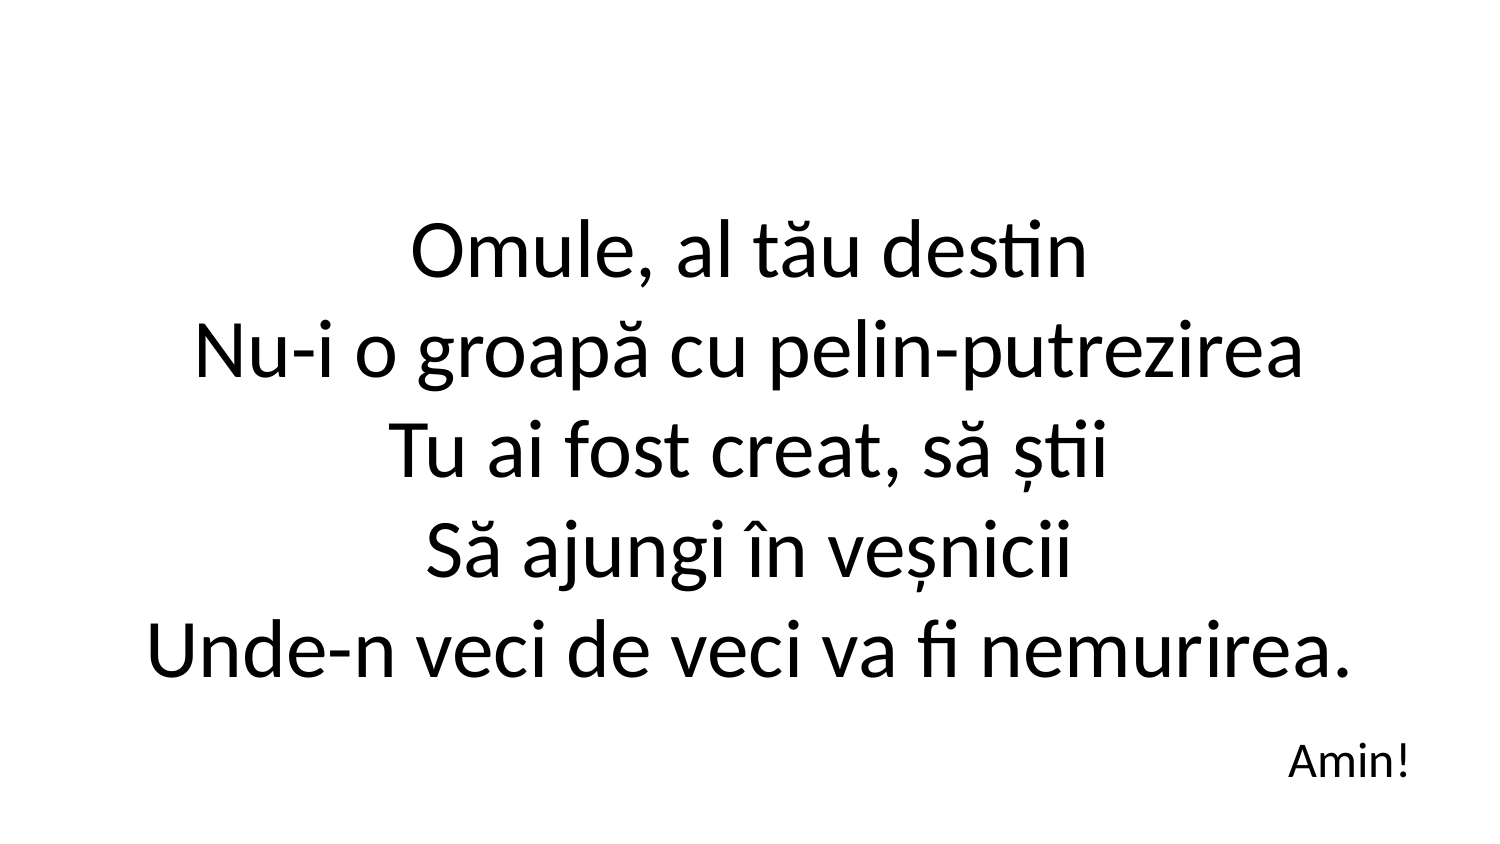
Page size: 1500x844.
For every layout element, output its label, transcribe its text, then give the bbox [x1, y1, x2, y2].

text_box Omule, al tău destin Nu-i o groapă cu pelin-putrezirea Tu ai fost creat, să știi Să ajungi în veșnicii Unde-n veci de veci va fi nemurirea. [130, 142, 1370, 702]
text_box Amin! [1273, 674, 1427, 795]
